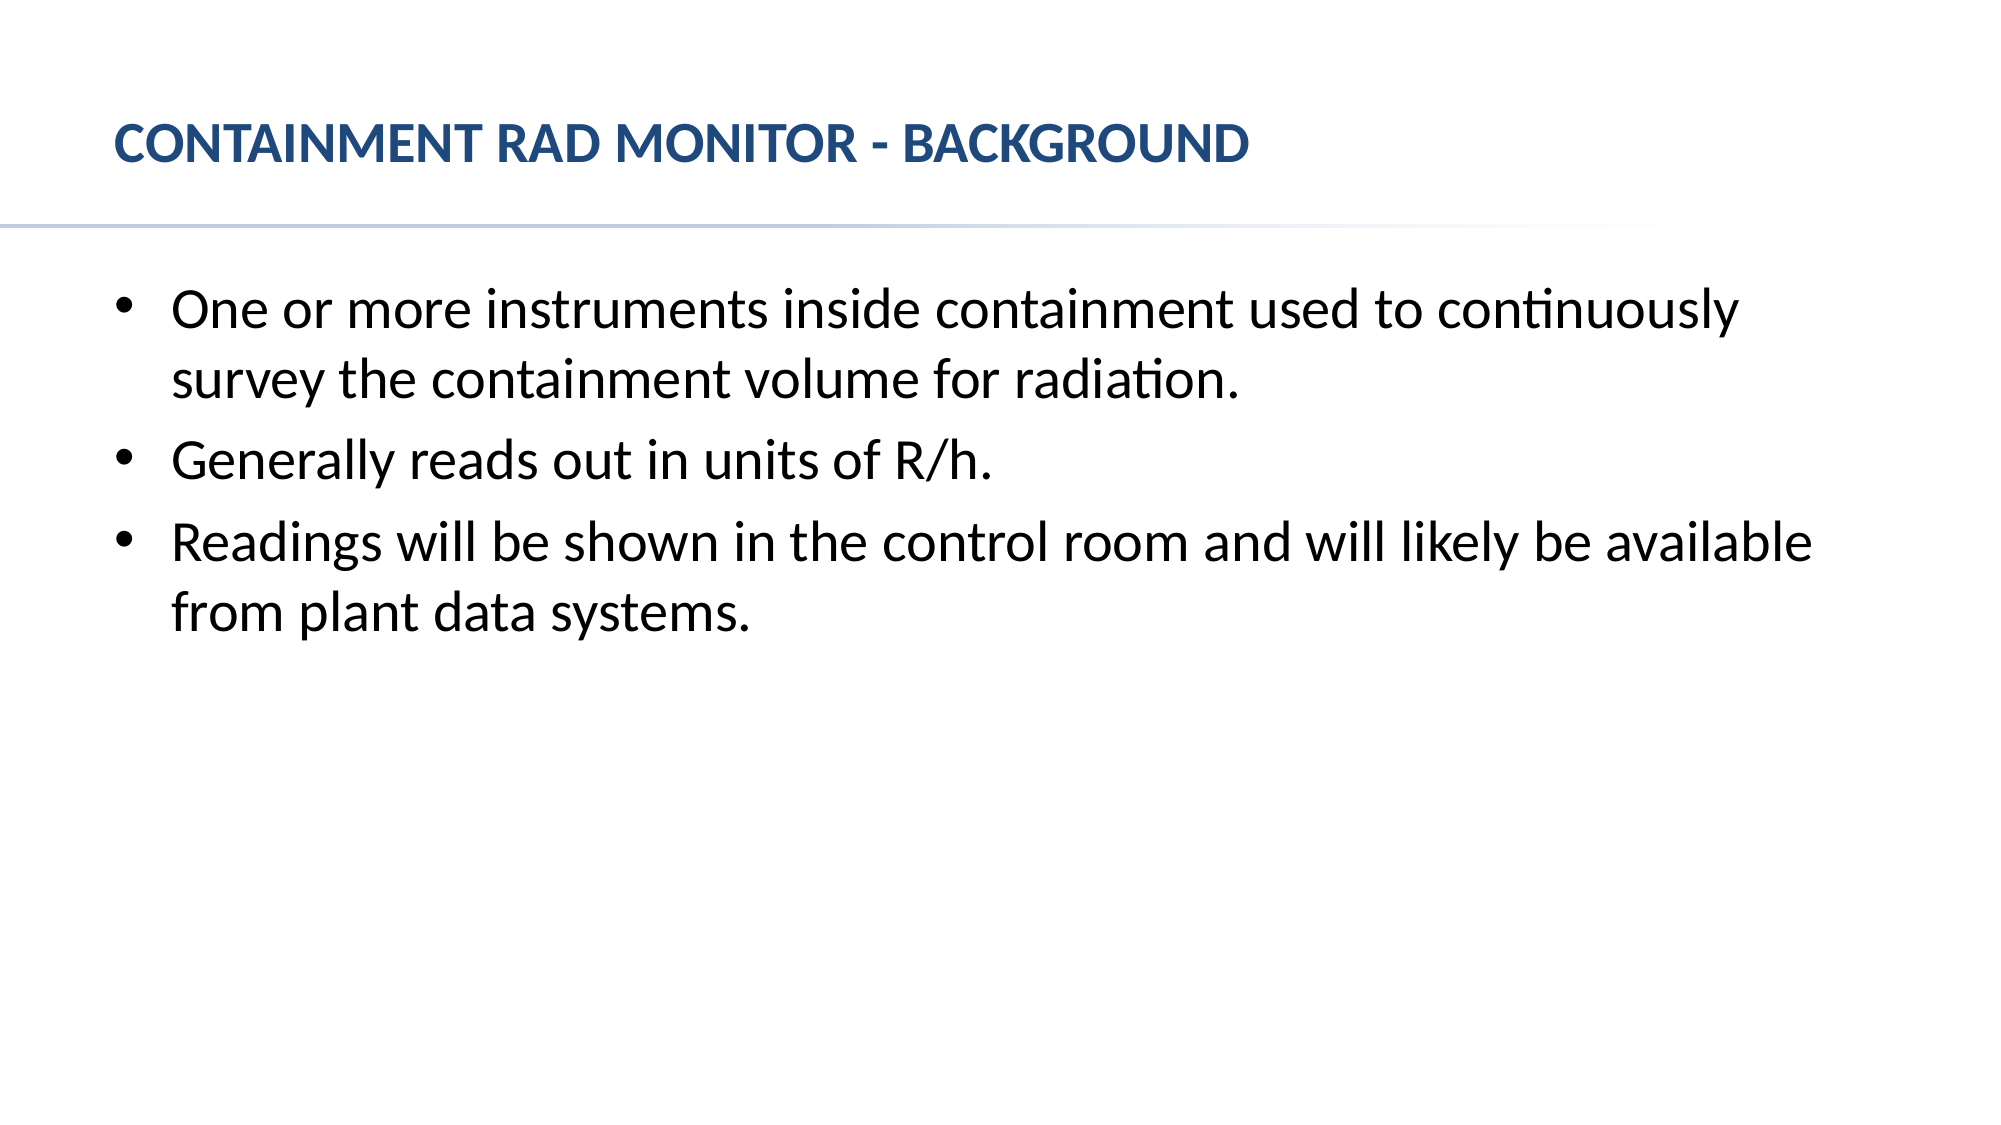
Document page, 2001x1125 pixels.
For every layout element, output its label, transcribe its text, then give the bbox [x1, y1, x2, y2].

title Containment Rad Monitor - Background [99, 45, 1900, 233]
list One or more instruments inside containment used to continuously survey the containment volume for radiation. Generally reads out in units of R/h. Readings will be shown in the control room and will likely be available from plant data systems. [99, 262, 1900, 1075]
